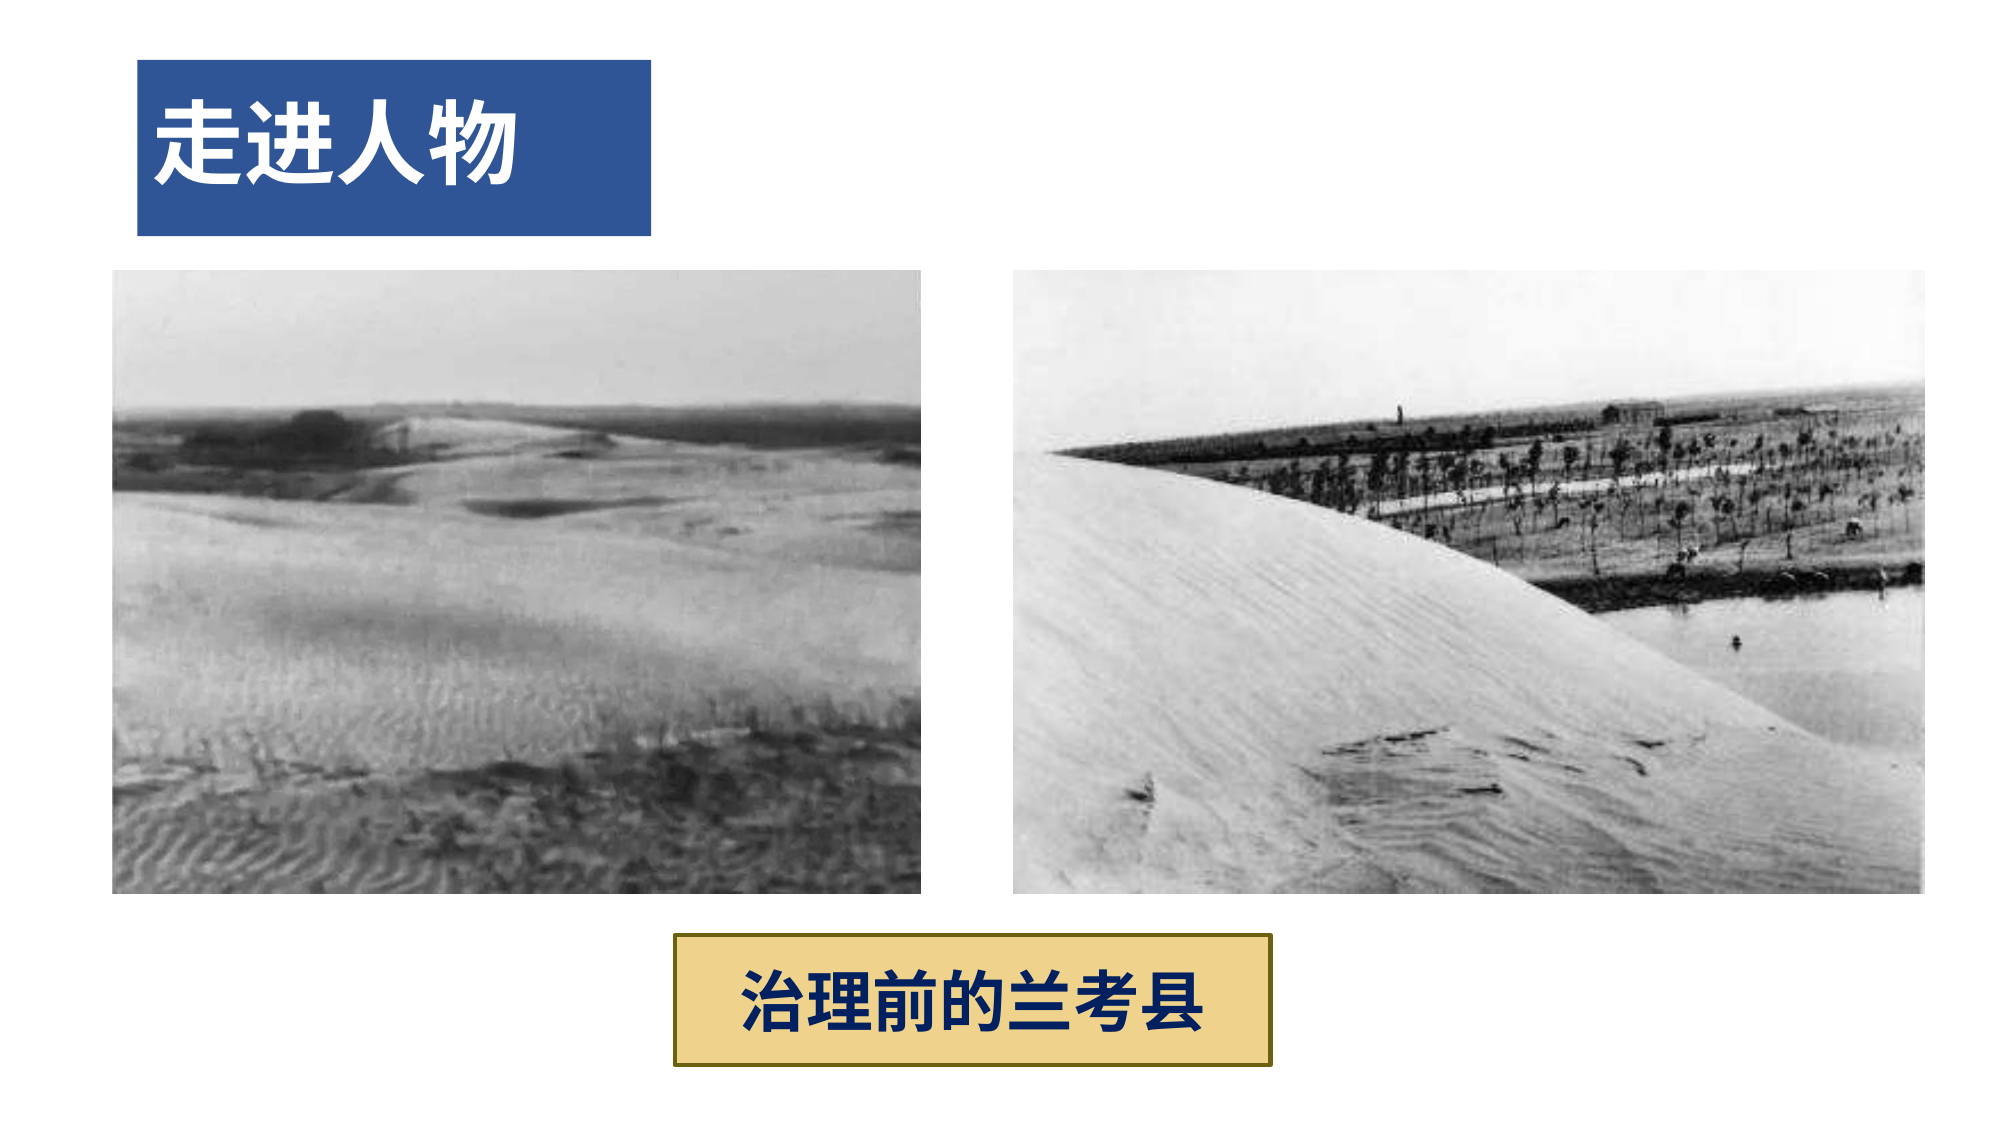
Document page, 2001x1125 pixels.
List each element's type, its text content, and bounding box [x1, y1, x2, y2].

picture [1013, 270, 1925, 894]
title 走进人物 [137, 59, 652, 237]
picture [112, 270, 921, 894]
text_box 治理前的兰考县 [675, 935, 1271, 1066]
